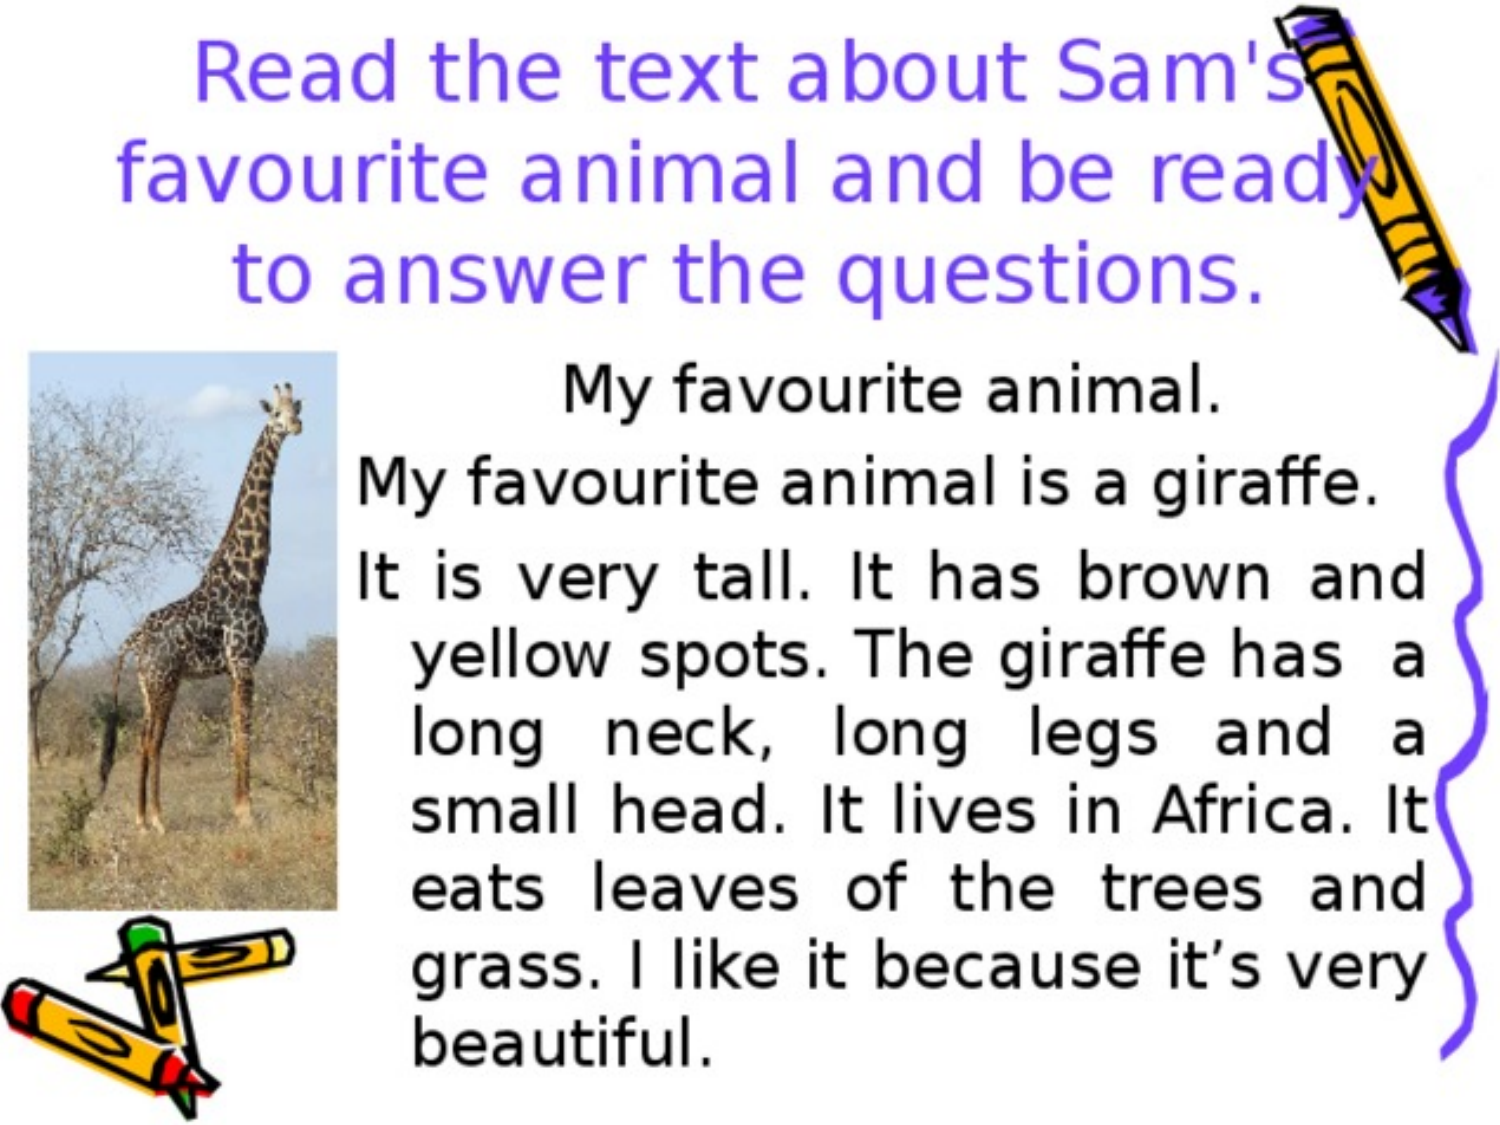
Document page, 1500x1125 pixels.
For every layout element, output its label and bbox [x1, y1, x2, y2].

list [0, 0, 1500, 1125]
